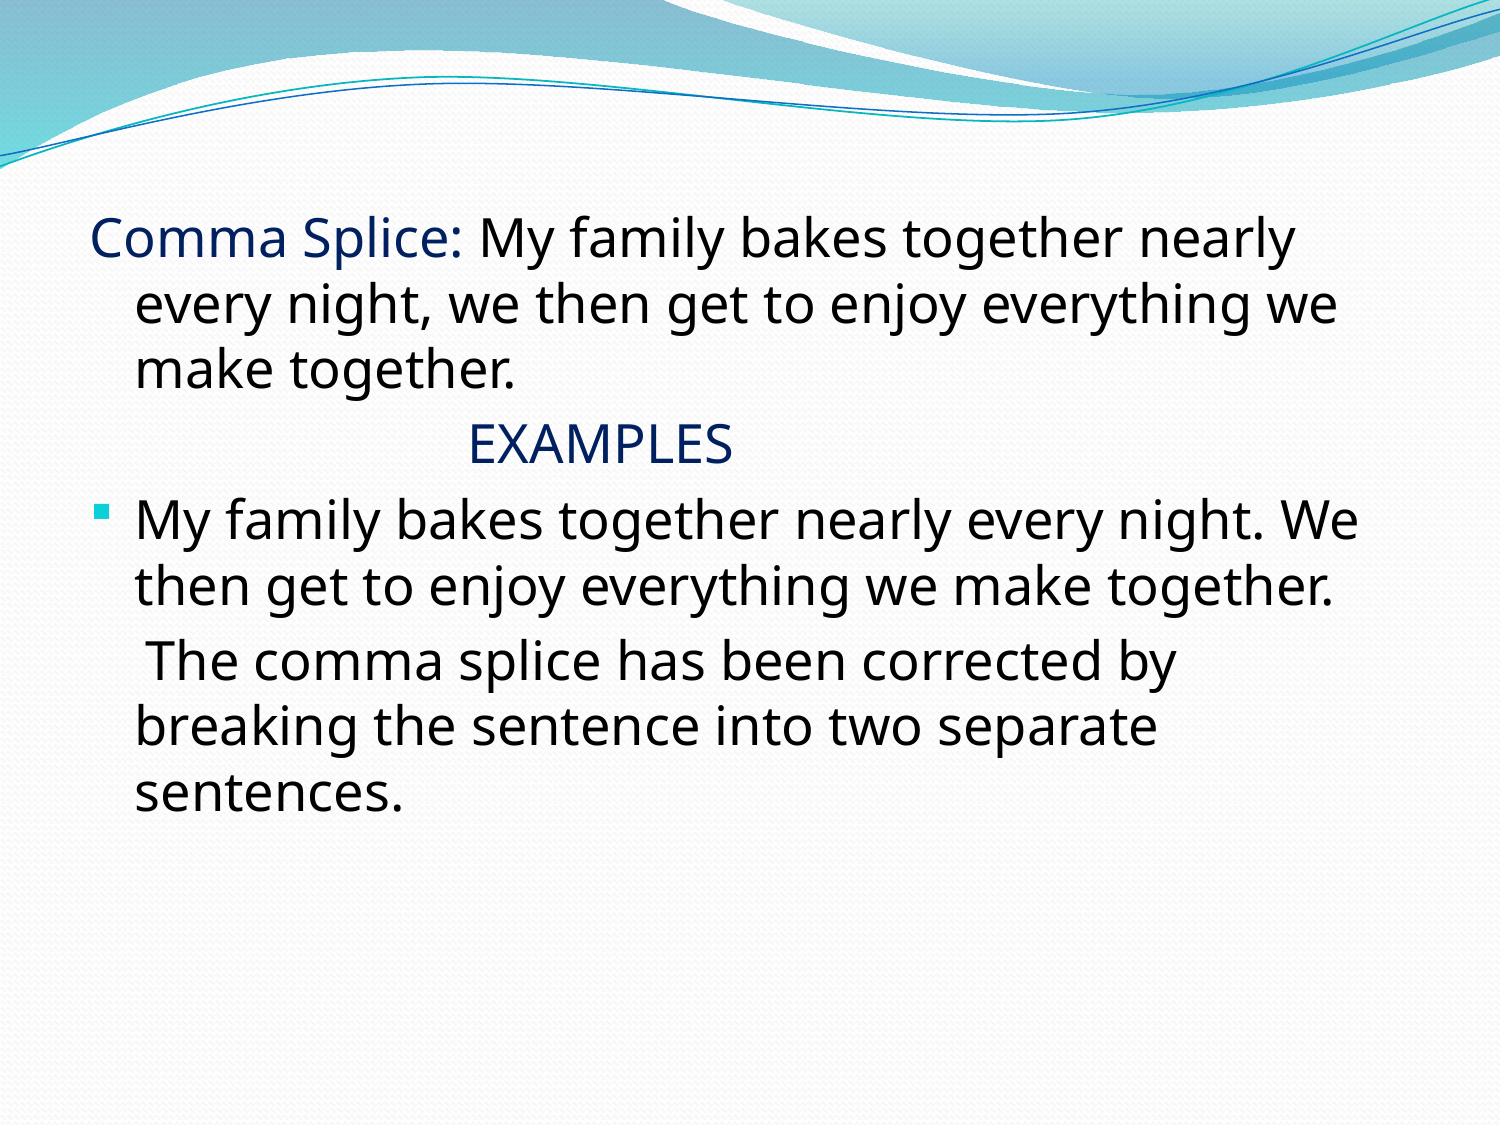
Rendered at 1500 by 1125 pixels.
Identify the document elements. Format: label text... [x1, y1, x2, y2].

list Comma Splice: My family bakes together nearly every night, we then get to enjoy everything we make together. EXAMPLES My family bakes together nearly every night. We then get to enjoy everything we make together. The comma splice has been corrected by breaking the sentence into two separate sentences. [75, 196, 1425, 988]
